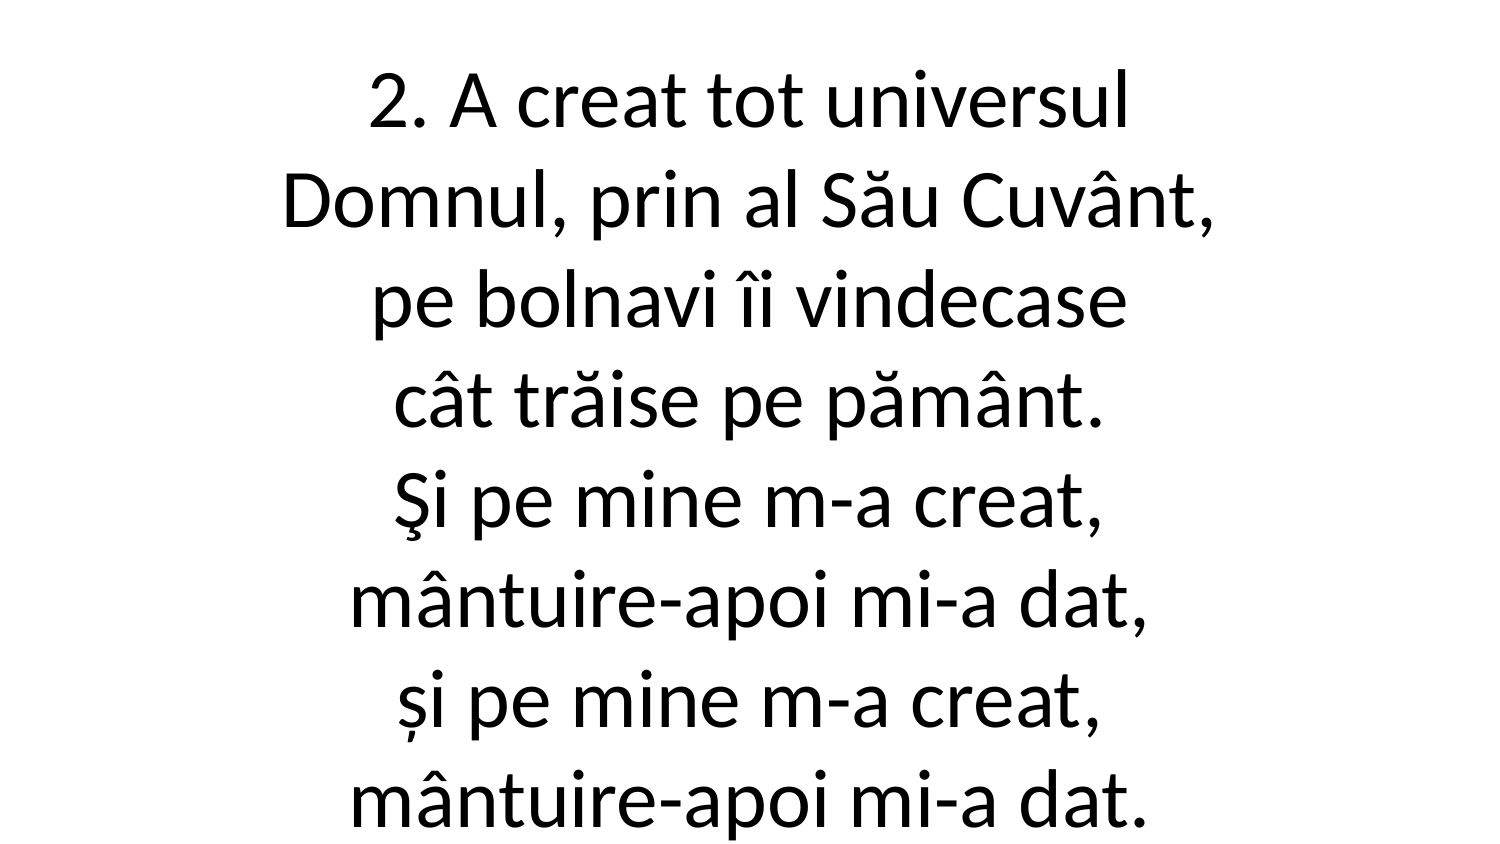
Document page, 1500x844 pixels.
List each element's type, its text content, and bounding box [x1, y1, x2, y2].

text_box 2. A creat tot universul Domnul, prin al Său Cuvânt, pe bolnavi îi vindecase cât trăise pe pământ. Şi pe mine m-a creat, mântuire-apoi mi-a dat, și pe mine m-a creat, mântuire-apoi mi-a dat. [266, 0, 1234, 844]
